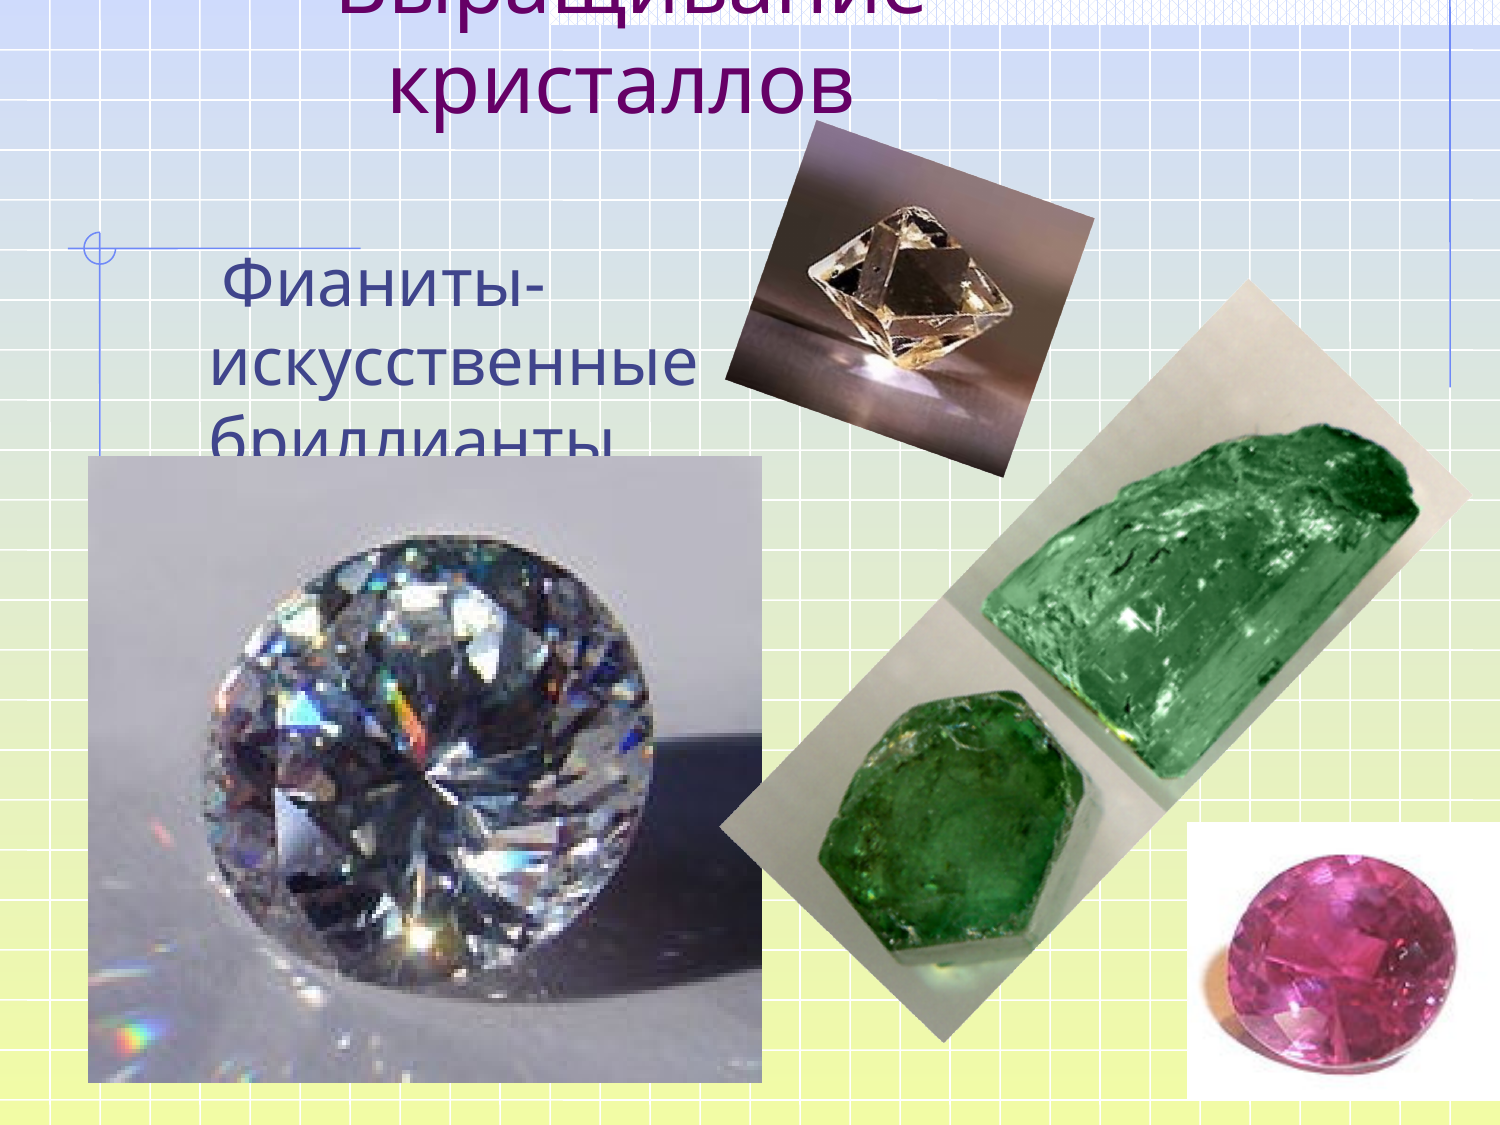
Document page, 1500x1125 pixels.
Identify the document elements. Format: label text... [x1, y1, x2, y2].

title Выращивание кристаллов [99, 49, 1164, 238]
picture [88, 121, 1500, 1100]
list Фианиты-искусственные бриллианты [137, 231, 763, 455]
